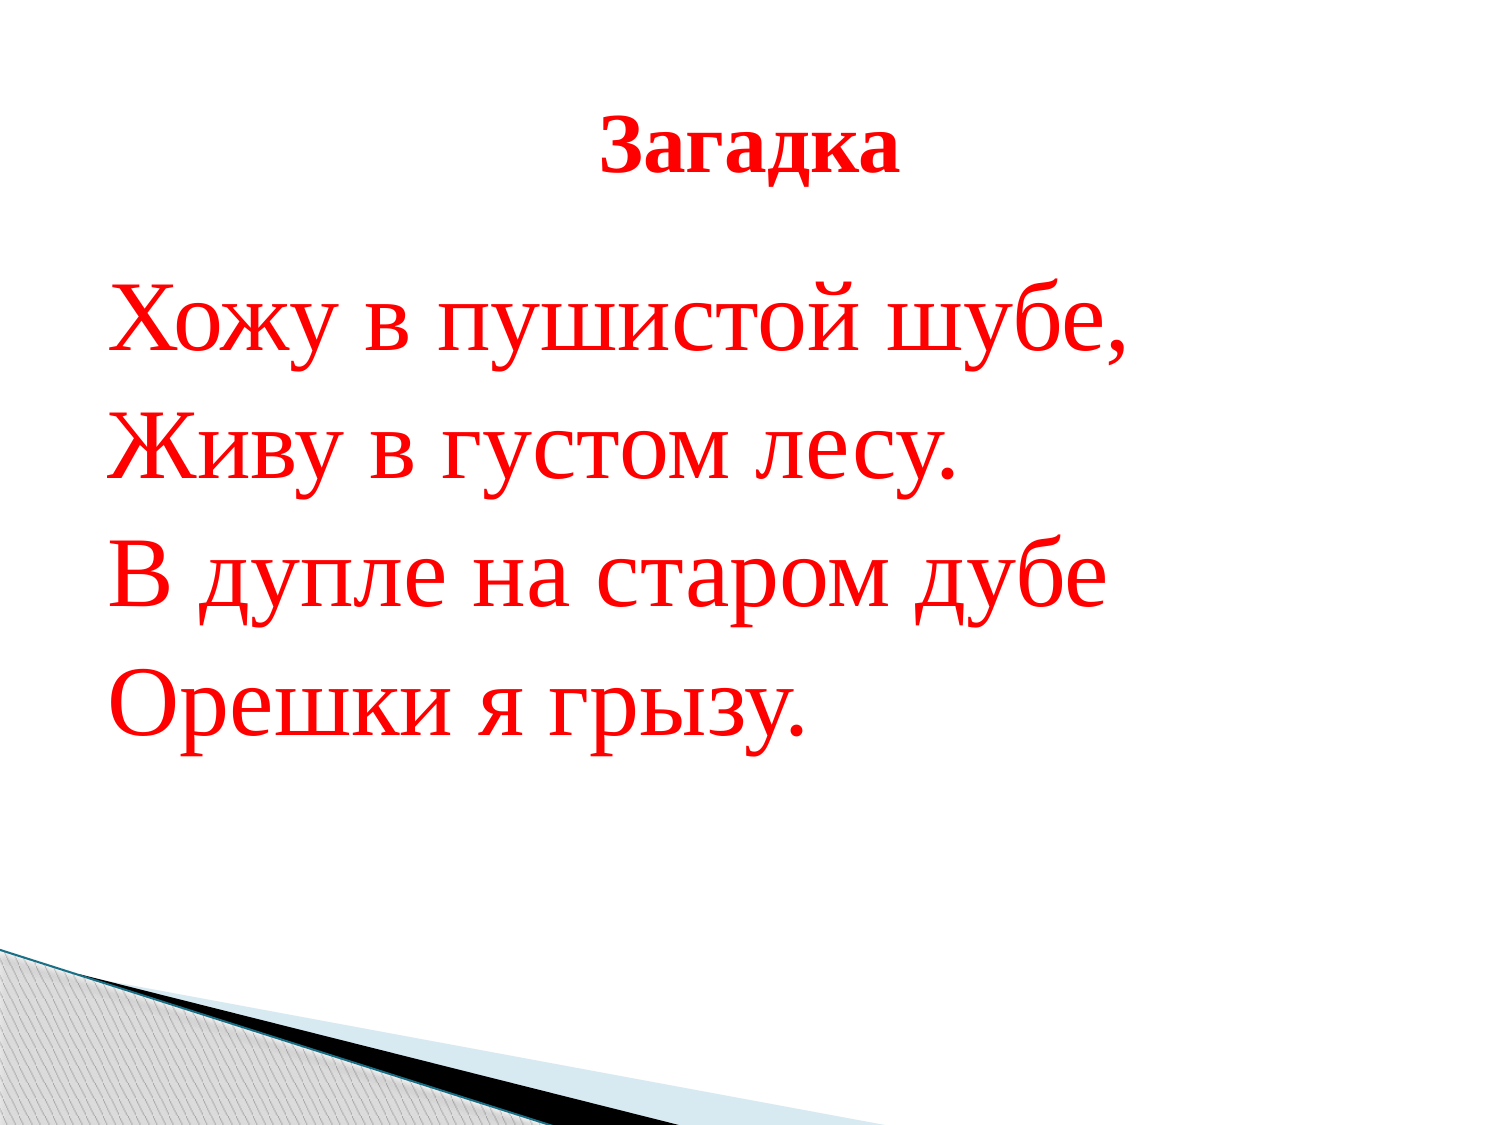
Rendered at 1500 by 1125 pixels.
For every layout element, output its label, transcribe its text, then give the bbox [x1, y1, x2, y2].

title Загадка [75, 45, 1425, 233]
list Хожу в пушистой шубе, Живу в густом лесу. В дупле на старом дубе Орешки я грызу. [75, 243, 1425, 986]
